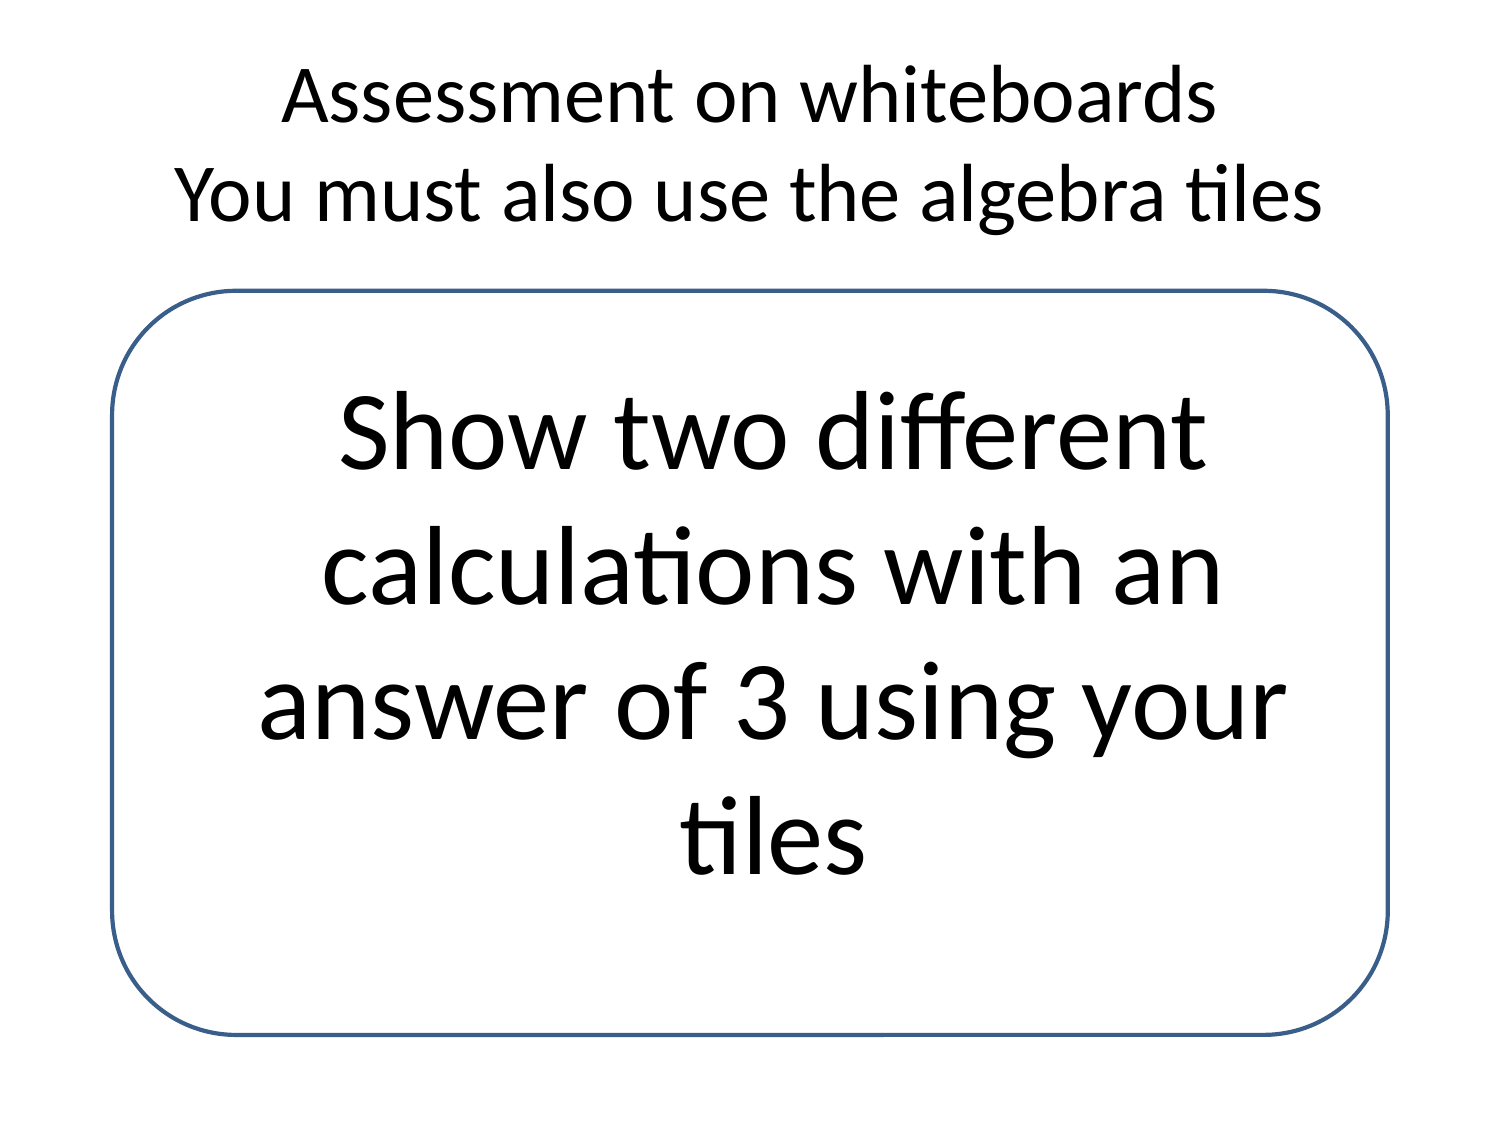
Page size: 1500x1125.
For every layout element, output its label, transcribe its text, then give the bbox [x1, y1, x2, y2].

text_box [112, 290, 1388, 1035]
text_box Show two different calculations with an answer of 3 using your tiles [218, 349, 1329, 911]
title Assessment on whiteboards You must also use the algebra tiles [75, 45, 1425, 233]
